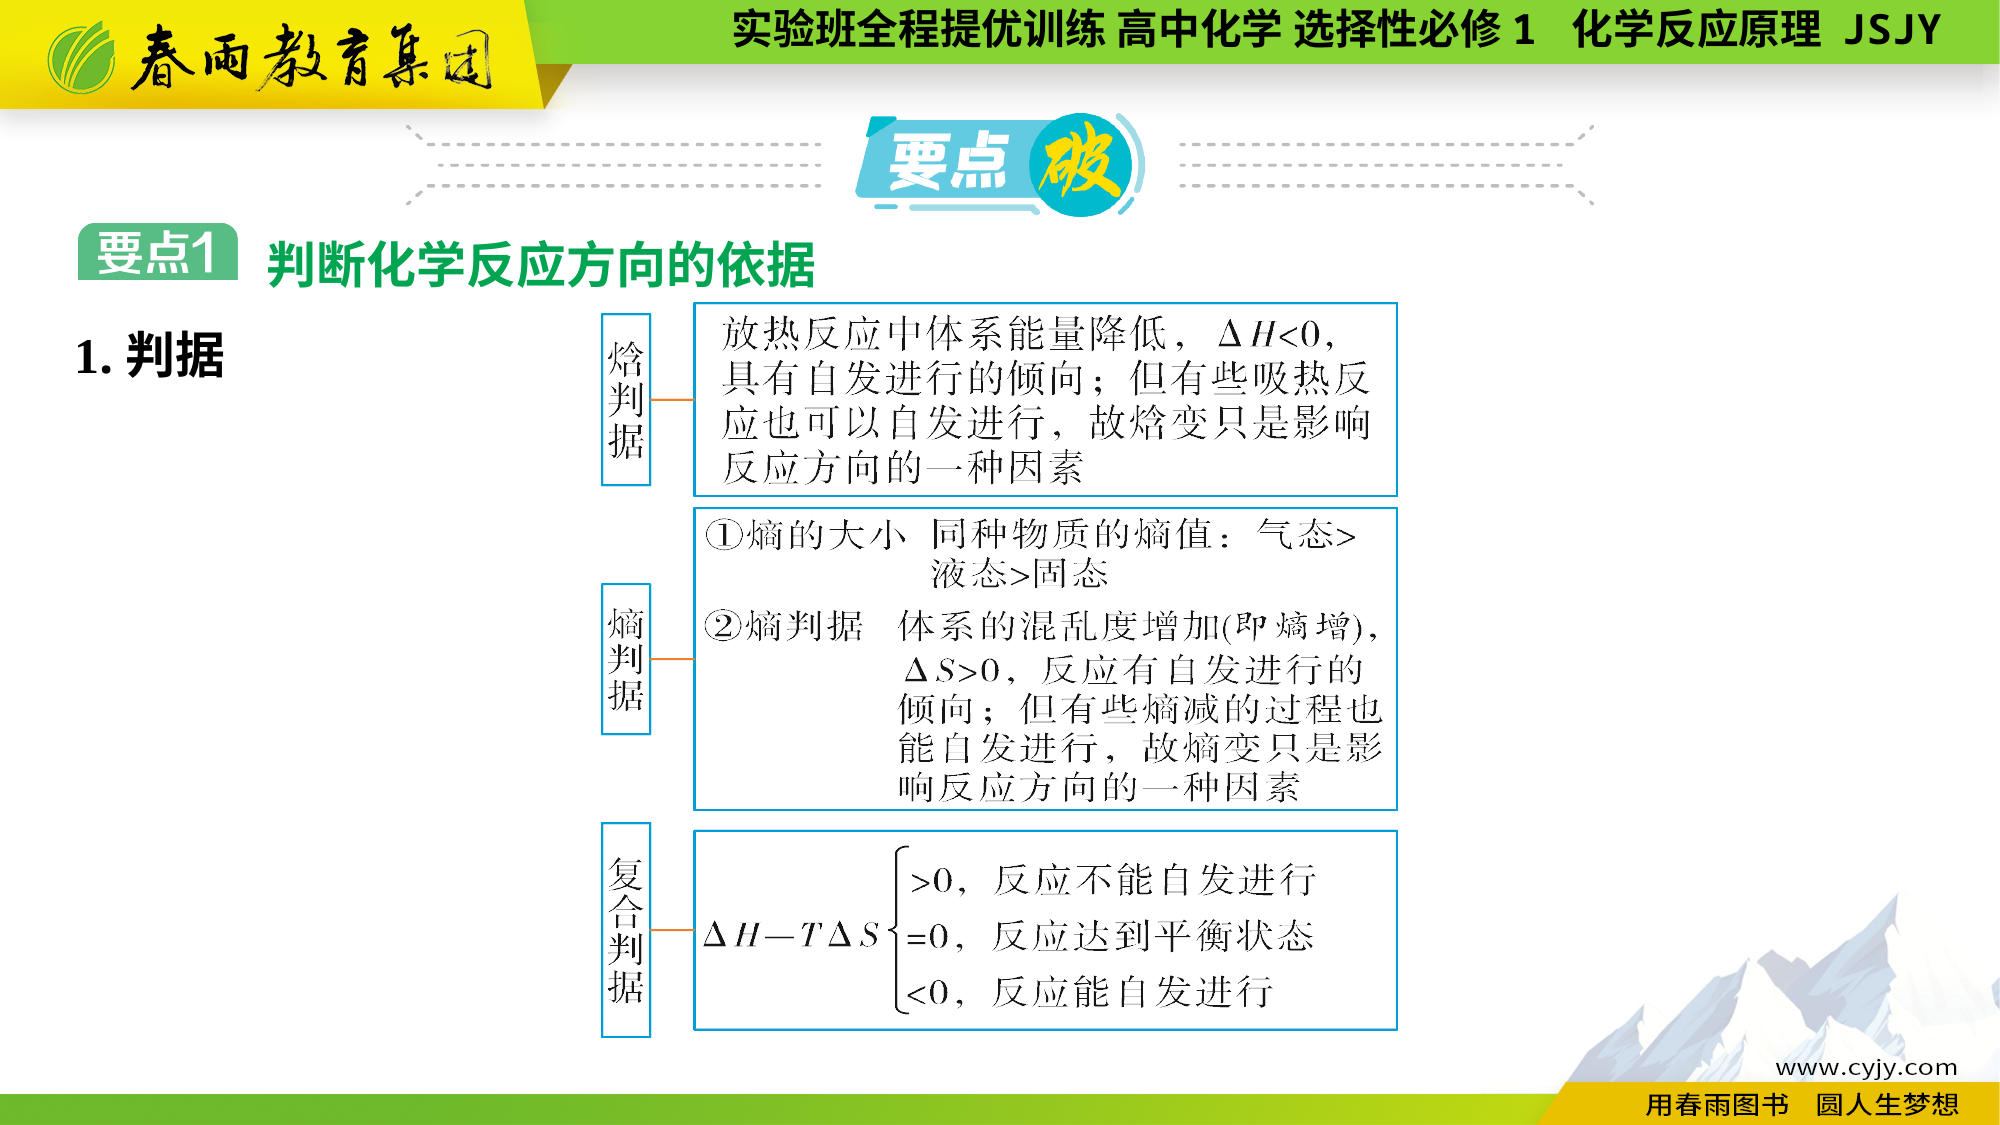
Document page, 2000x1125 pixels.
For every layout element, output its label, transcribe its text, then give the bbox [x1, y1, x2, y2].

list 判断化学反应方向的依据 1.判据 [59, 196, 1944, 382]
picture [0, 0, 2000, 1125]
